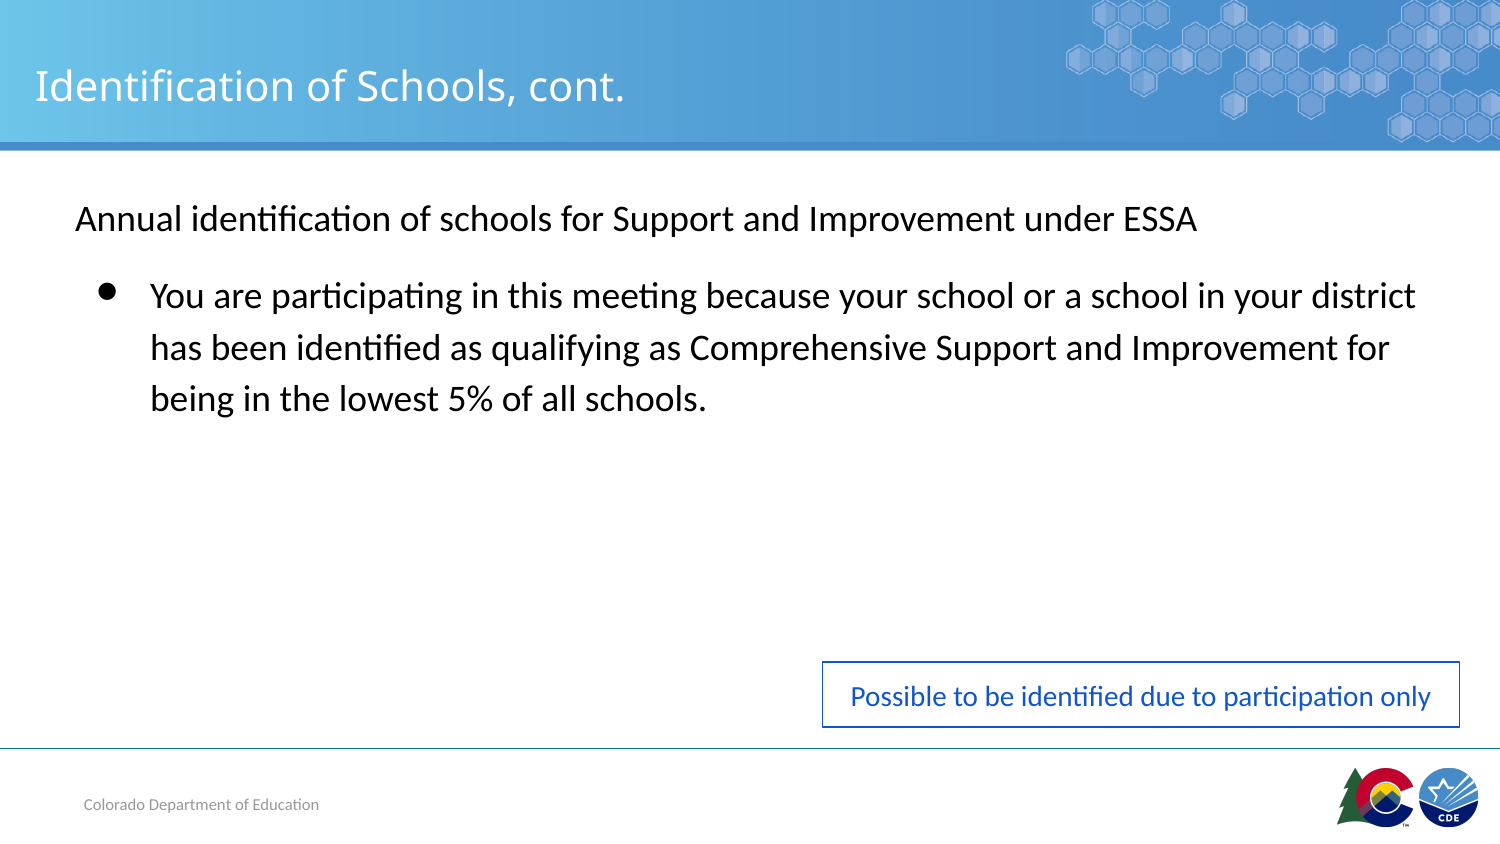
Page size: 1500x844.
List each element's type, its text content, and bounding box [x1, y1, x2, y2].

text_box Possible to be identified due to participation only [822, 662, 1460, 728]
title Identification of Schools, cont. [34, 37, 1433, 132]
list Annual identification of schools for Support and Improvement under ESSA You are participating in this meeting because your school or a school in your district has been identified as qualifying as Comprehensive Support and Improvement for being in the lowest 5% of all schools. [75, 187, 1473, 712]
picture [0, 0, 1500, 151]
picture [1336, 767, 1479, 828]
